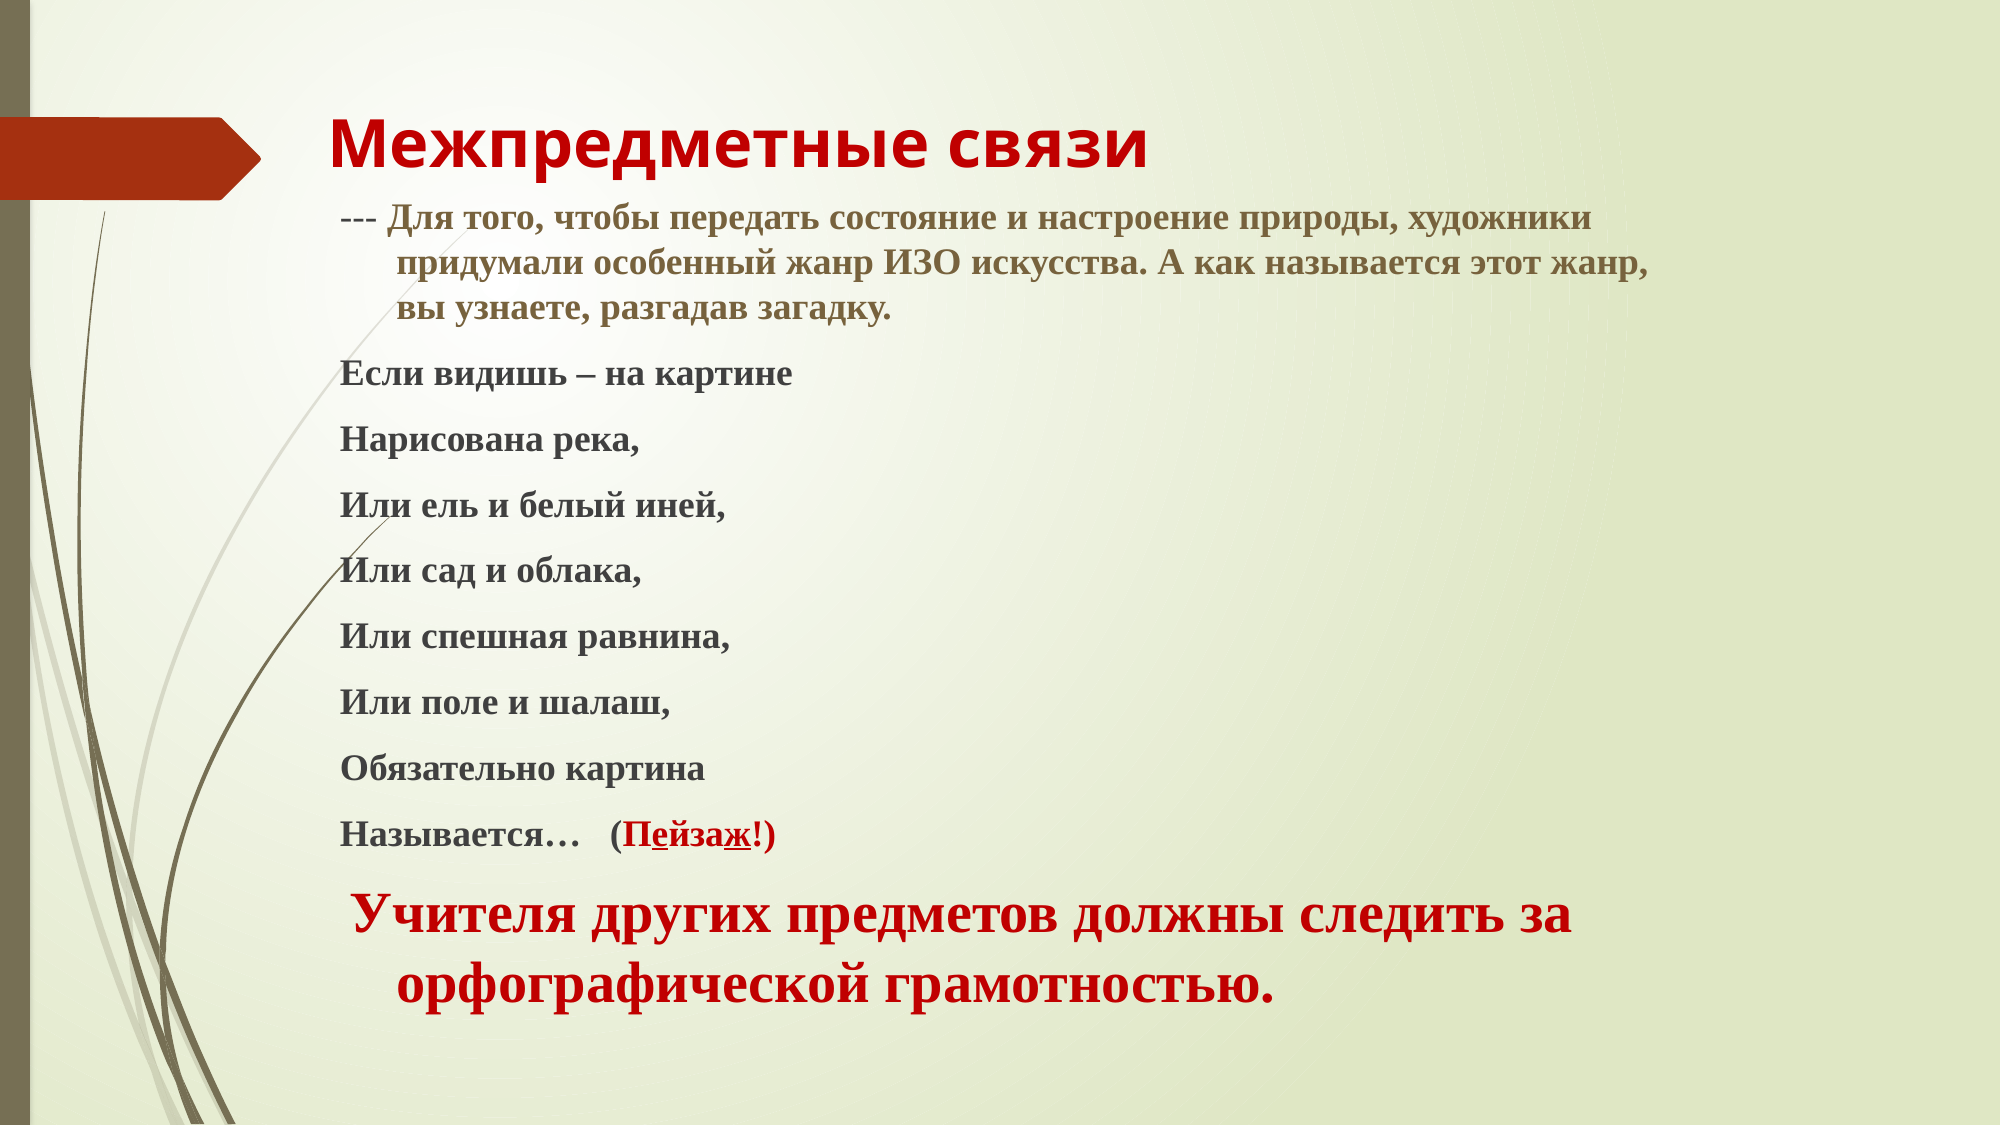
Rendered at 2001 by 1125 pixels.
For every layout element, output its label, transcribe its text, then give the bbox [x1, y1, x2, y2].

list --- Для того, чтобы передать состояние и настроение природы, художники придумали особенный жанр ИЗО искусства. А как называется этот жанр, вы узнаете, разгадав загадку. Если видишь – на картине Нарисована река, Или ель и белый иней, Или сад и облака, Или спешная равнина, Или поле и шалаш, Обязательно картина Называется… (Пейзаж!) Учителя других предметов должны следить за орфографической грамотностью. [324, 184, 1675, 1071]
title Межпредметные связи [312, 92, 1774, 303]
